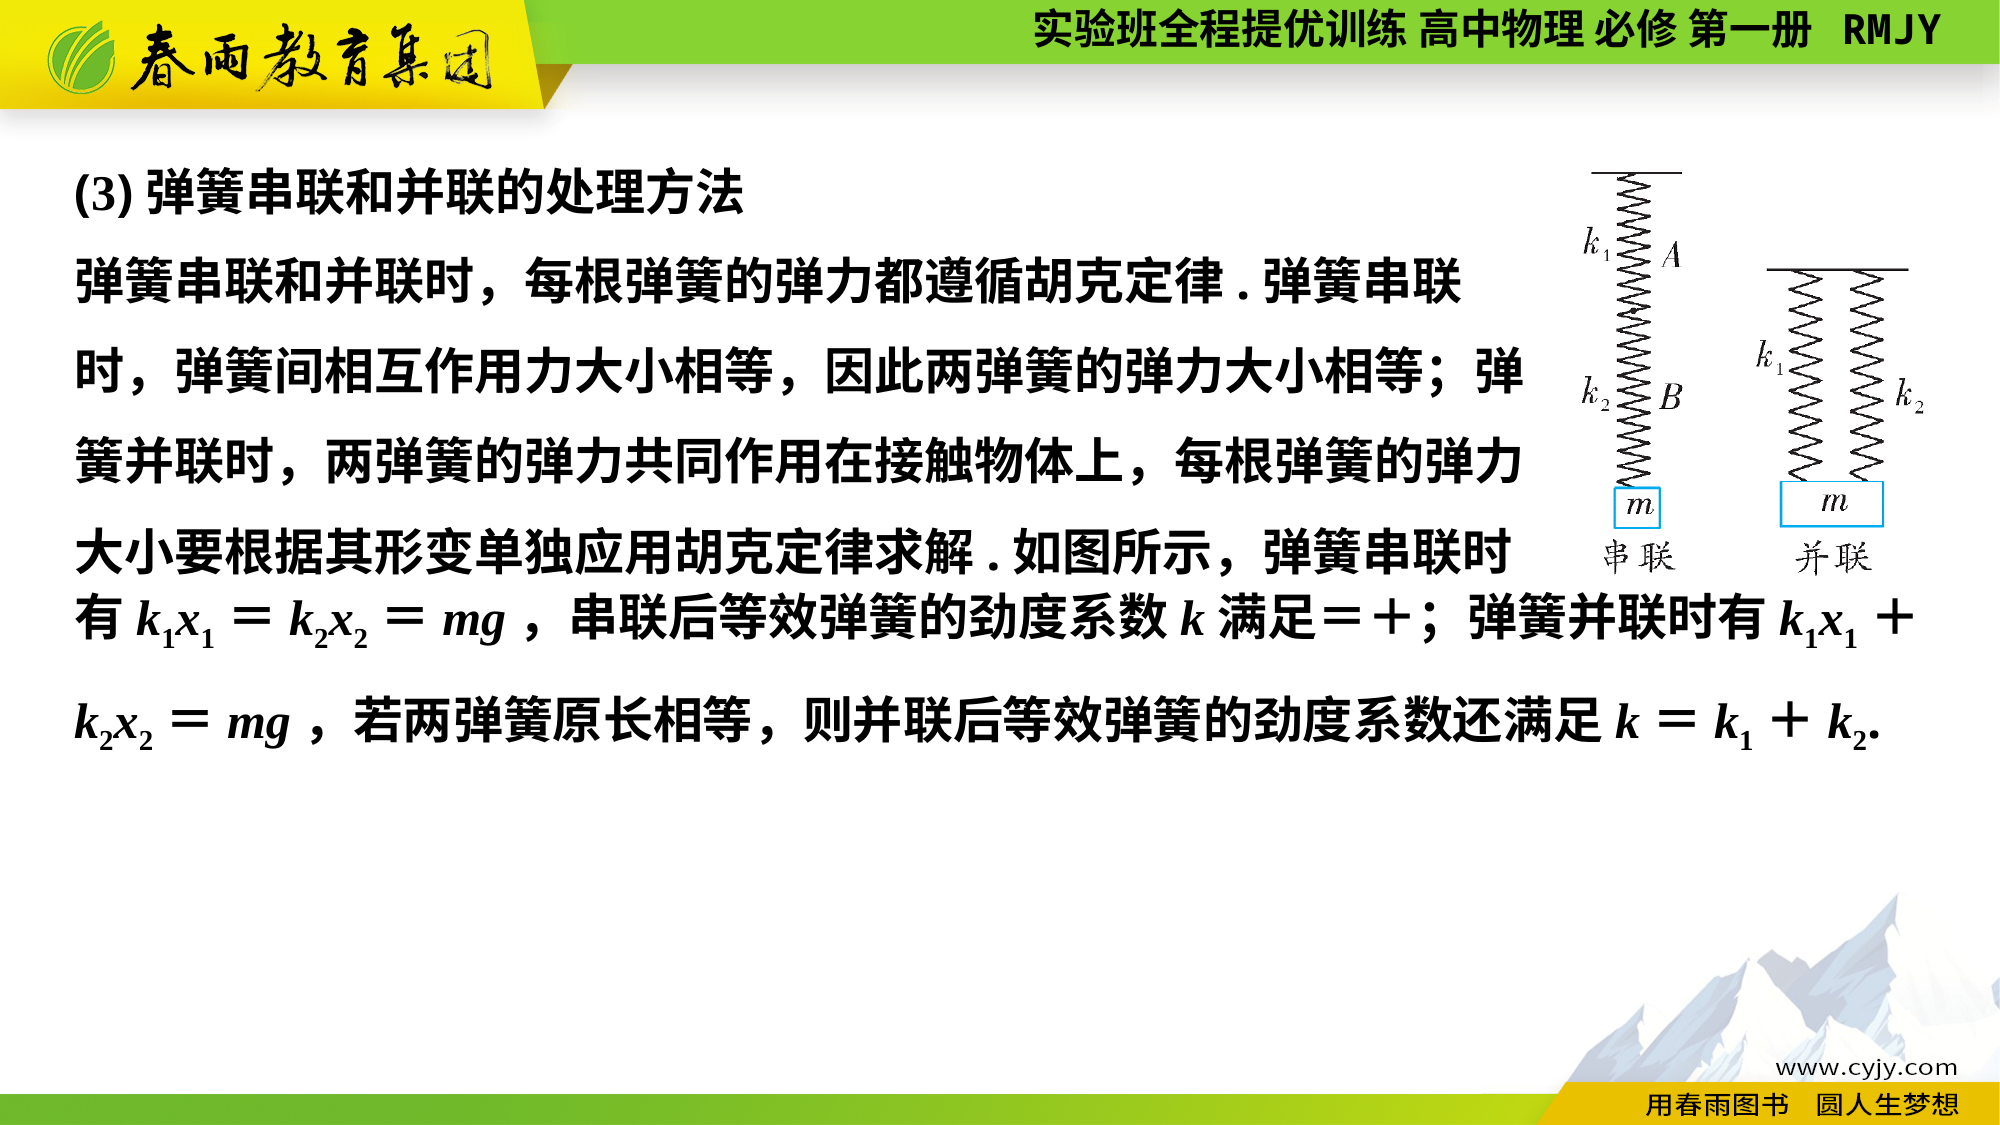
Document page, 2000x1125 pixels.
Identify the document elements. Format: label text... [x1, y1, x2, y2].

list (3)弹簧串联和并联的处理方法 弹簧串联和并联时，每根弹簧的弹力都遵循胡克定律.弹簧串联时，弹簧间相互作用力大小相等，因此两弹簧的弹力大小相等；弹簧并联时，两弹簧的弹力共同作用在接触物体上，每根弹簧的弹力大小要根据其形变单独应用胡克定律求解.如图所示，弹簧串联时 [59, 122, 1569, 592]
picture [0, 0, 2000, 1125]
